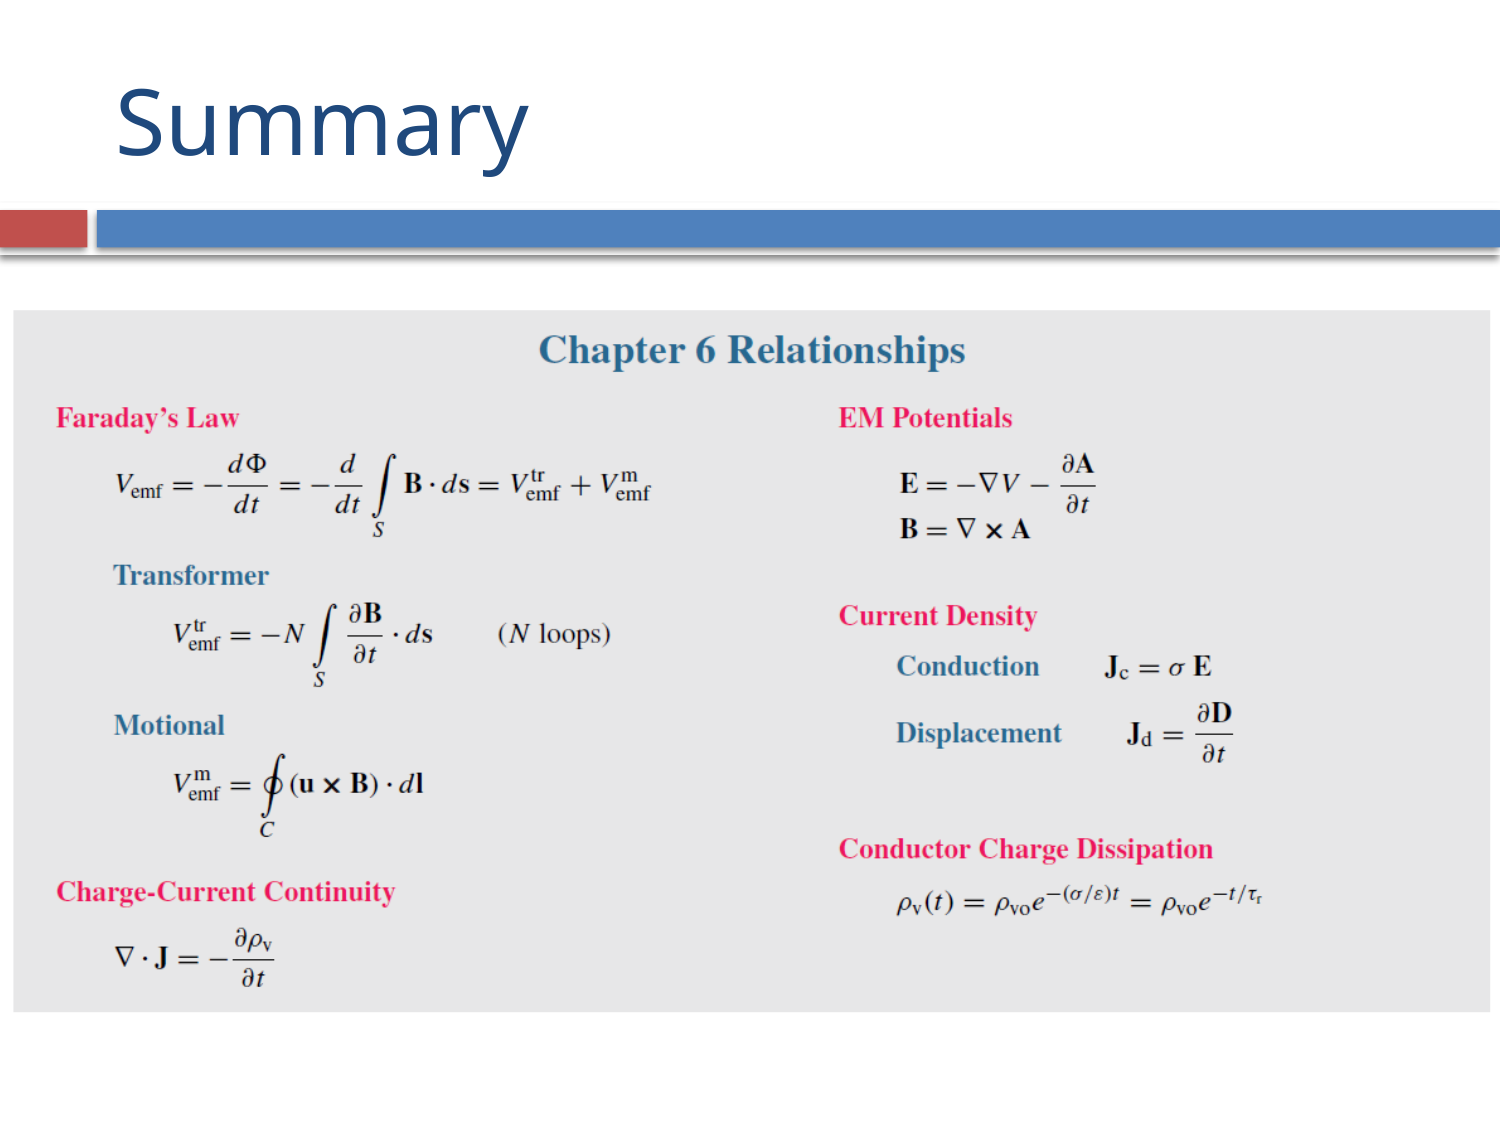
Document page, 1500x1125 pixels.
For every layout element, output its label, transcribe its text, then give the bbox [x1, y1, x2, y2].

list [5, 303, 1494, 1017]
title Summary [100, 37, 1438, 200]
